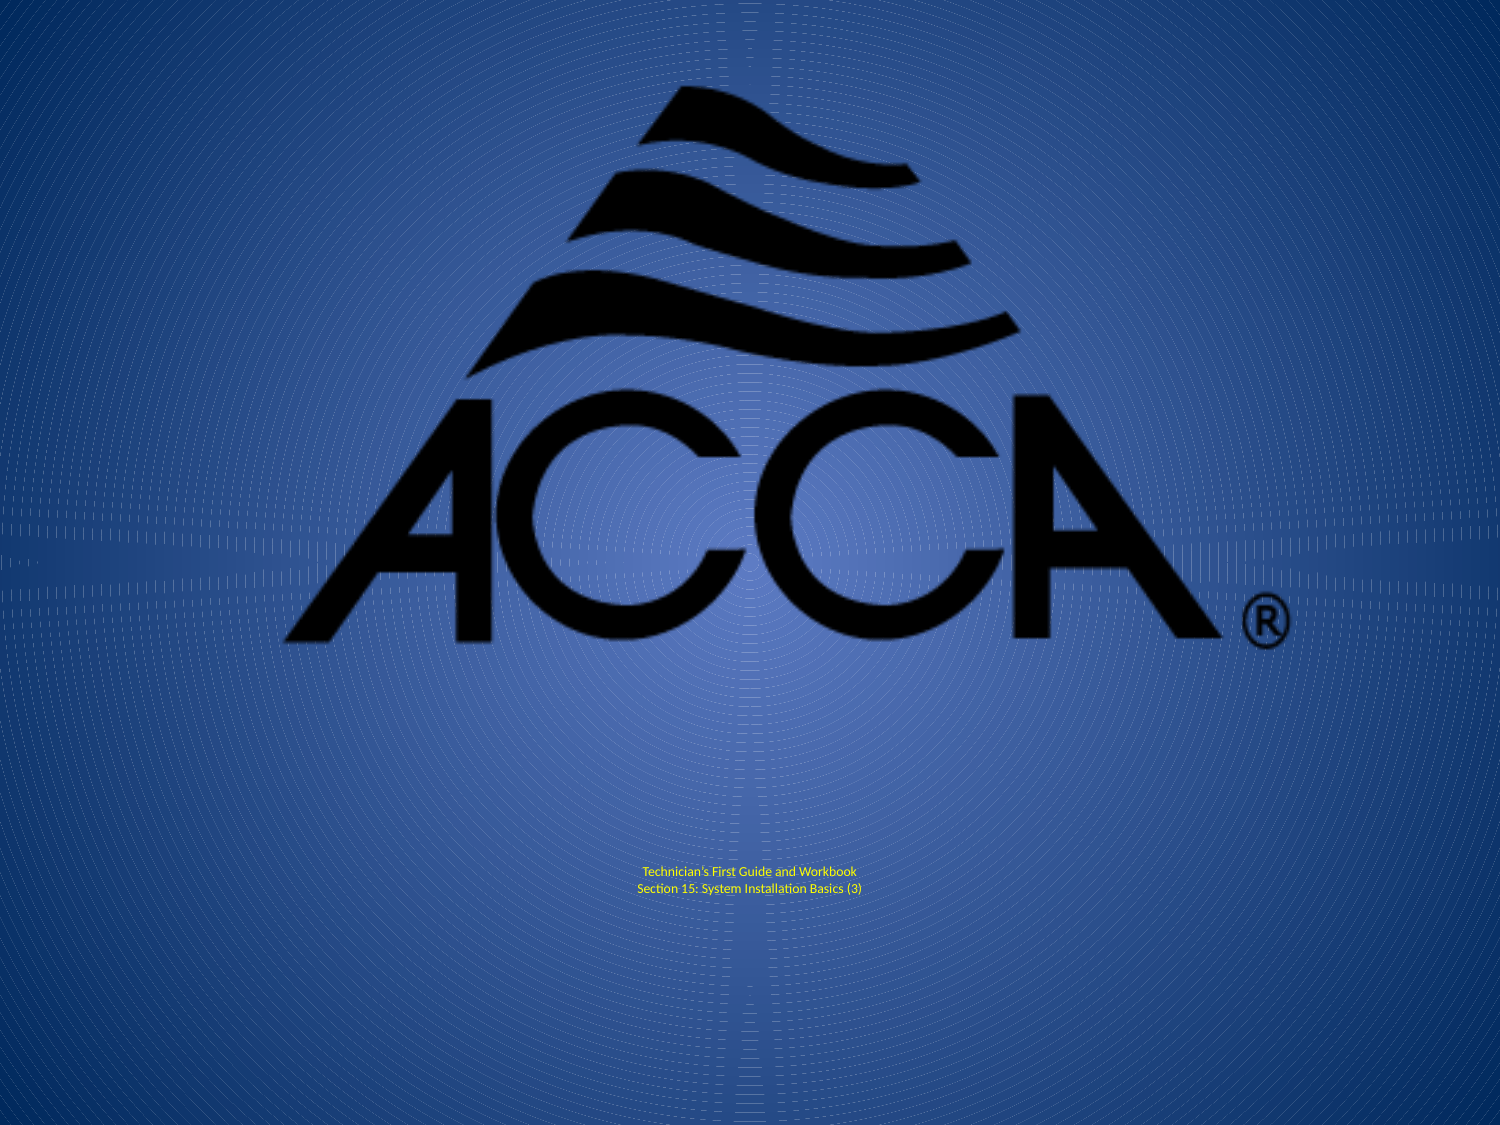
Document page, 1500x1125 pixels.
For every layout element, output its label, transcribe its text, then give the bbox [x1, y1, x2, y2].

title Technician’s First Guide and Workbook Section 15: System Installation Basics (3) [0, 837, 1500, 938]
picture [237, 24, 1334, 738]
